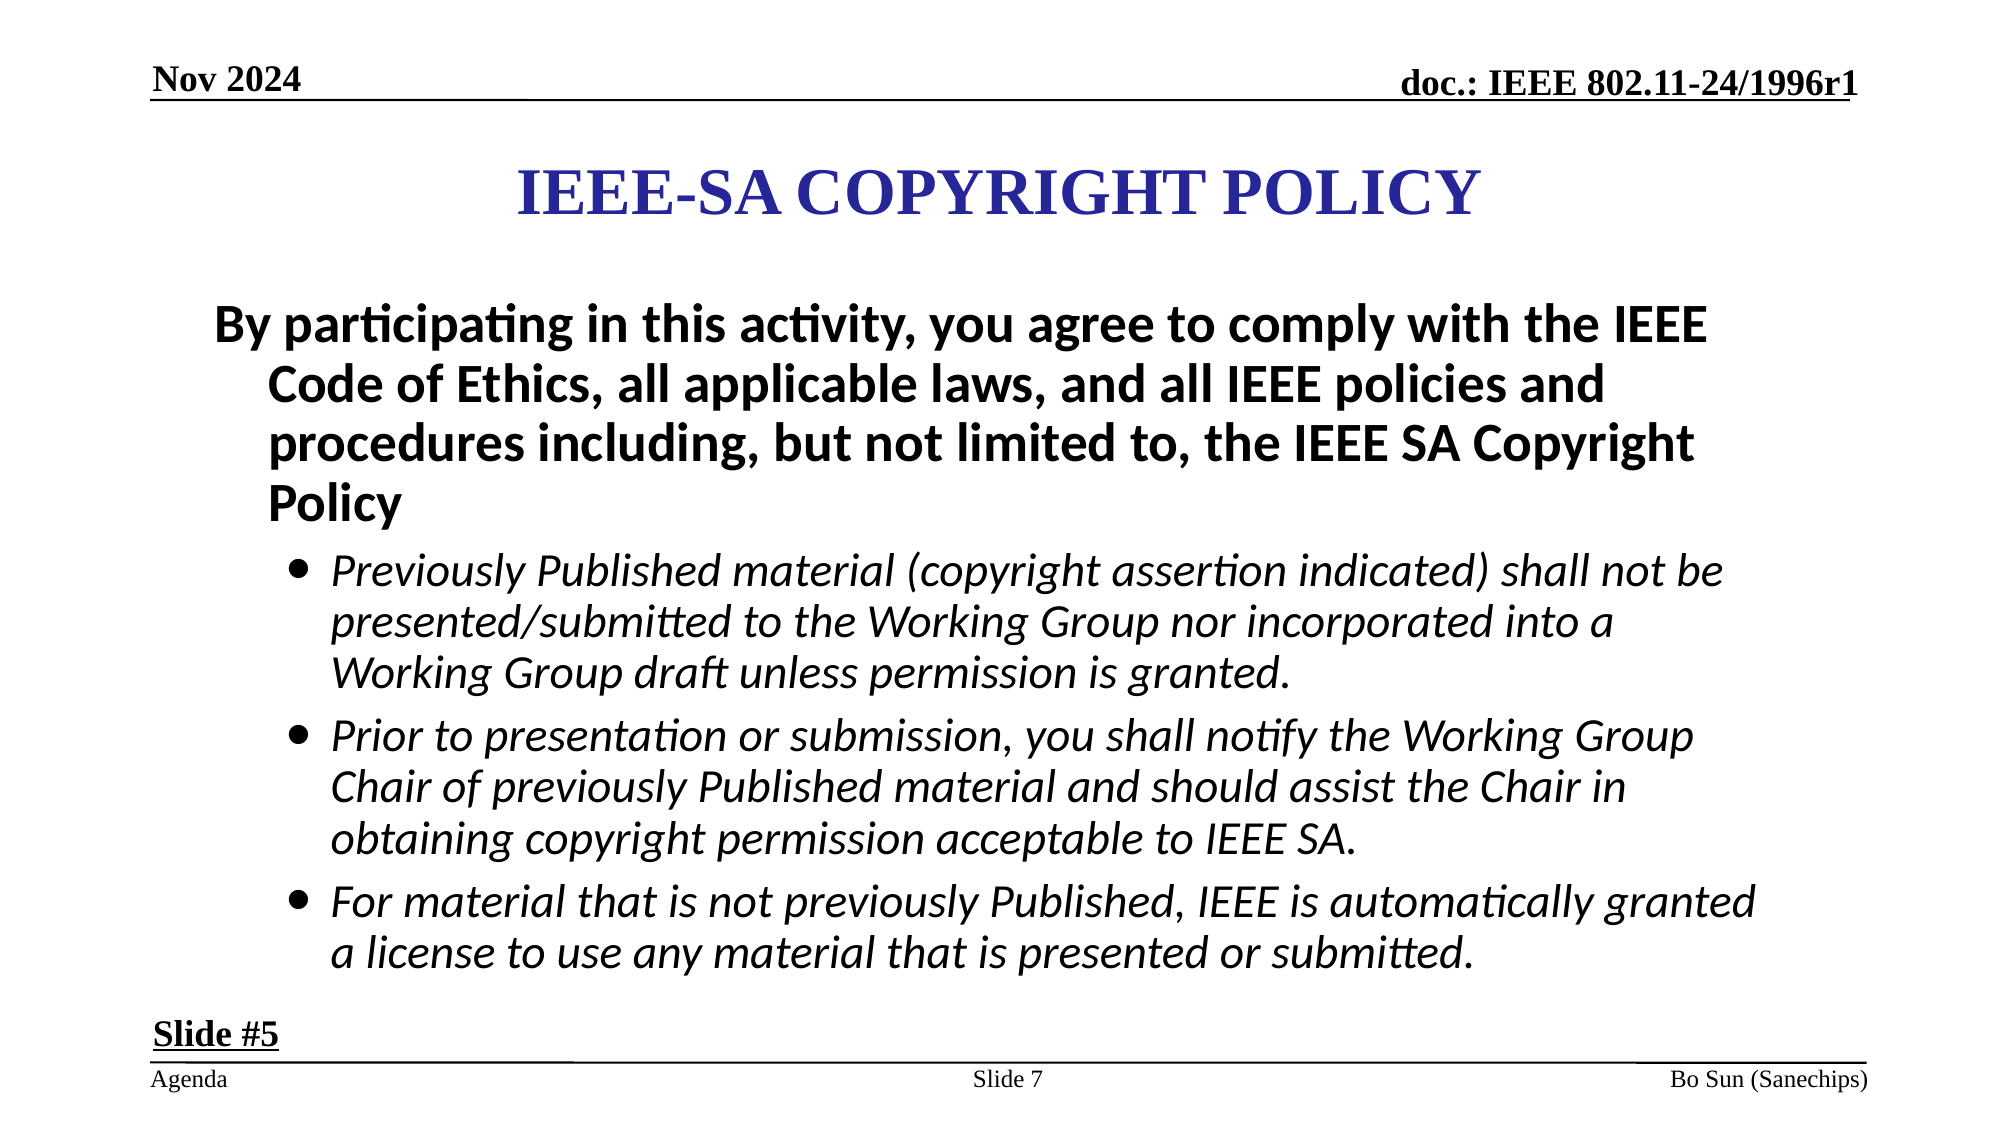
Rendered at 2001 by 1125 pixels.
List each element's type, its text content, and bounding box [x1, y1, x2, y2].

slide_number Slide [949, 1061, 1067, 1123]
text_box Slide #5 [138, 1002, 295, 1062]
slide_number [152, 54, 563, 100]
text_box By participating in this activity, you agree to comply with the IEEE Code of Ethics, all applicable laws, and all IEEE policies and procedures including, but not limited to, the IEEE SA Copyright Policy Previously Published material (copyright assertion indicated) shall not be presented/submitted to the Working Group nor incorporated into a Working Group draft unless permission is granted. Prior to presentation or submission, you shall notify the Working Group Chair of previously Published material and should assist the Chair in obtaining copyright permission acceptable to IEEE SA. For material that is not previously Published, IEEE is automatically granted a license to use any material that is presented or submitted. [200, 287, 1800, 988]
text_box IEEE-SA COPYRIGHT POLICY [362, 100, 1638, 276]
footer Bo Sun (Sanechips) [1171, 1061, 1869, 1093]
